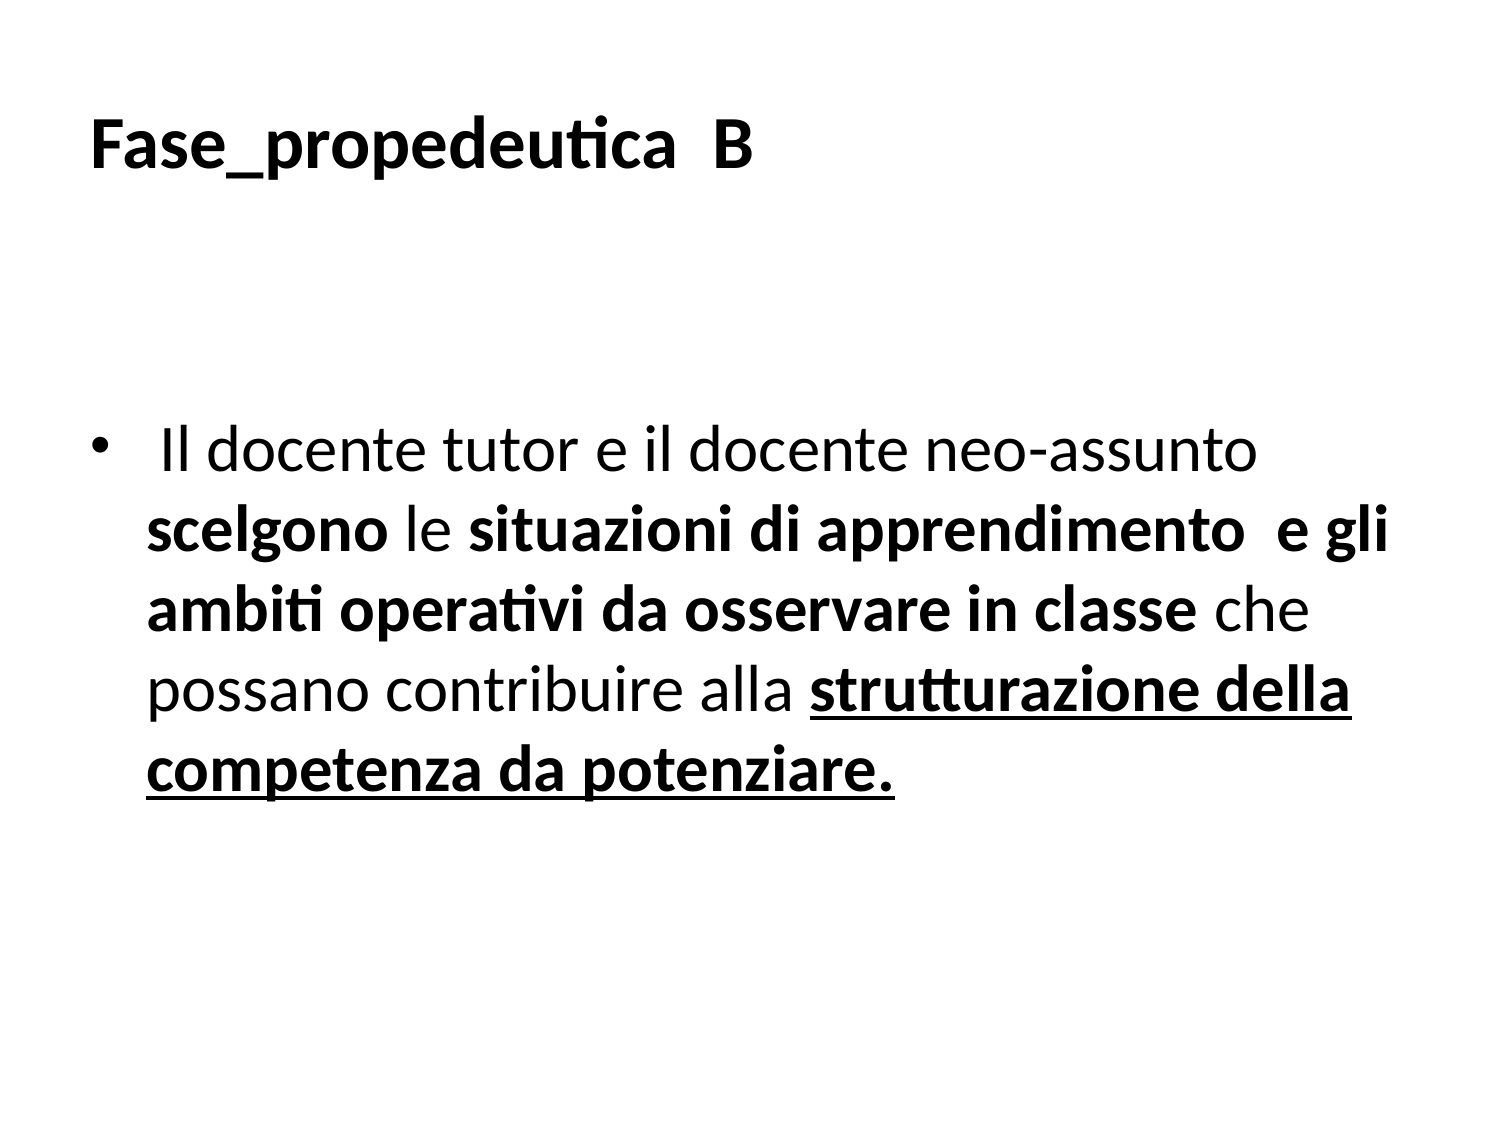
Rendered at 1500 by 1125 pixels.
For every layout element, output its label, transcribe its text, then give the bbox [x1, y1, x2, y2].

list Il docente tutor e il docente neo-assunto scelgono le situazioni di apprendimento e gli ambiti operativi da osservare in classe che possano contribuire alla strutturazione della competenza da potenziare. [75, 397, 1425, 1012]
title Fase_propedeutica B [75, 45, 1425, 233]
